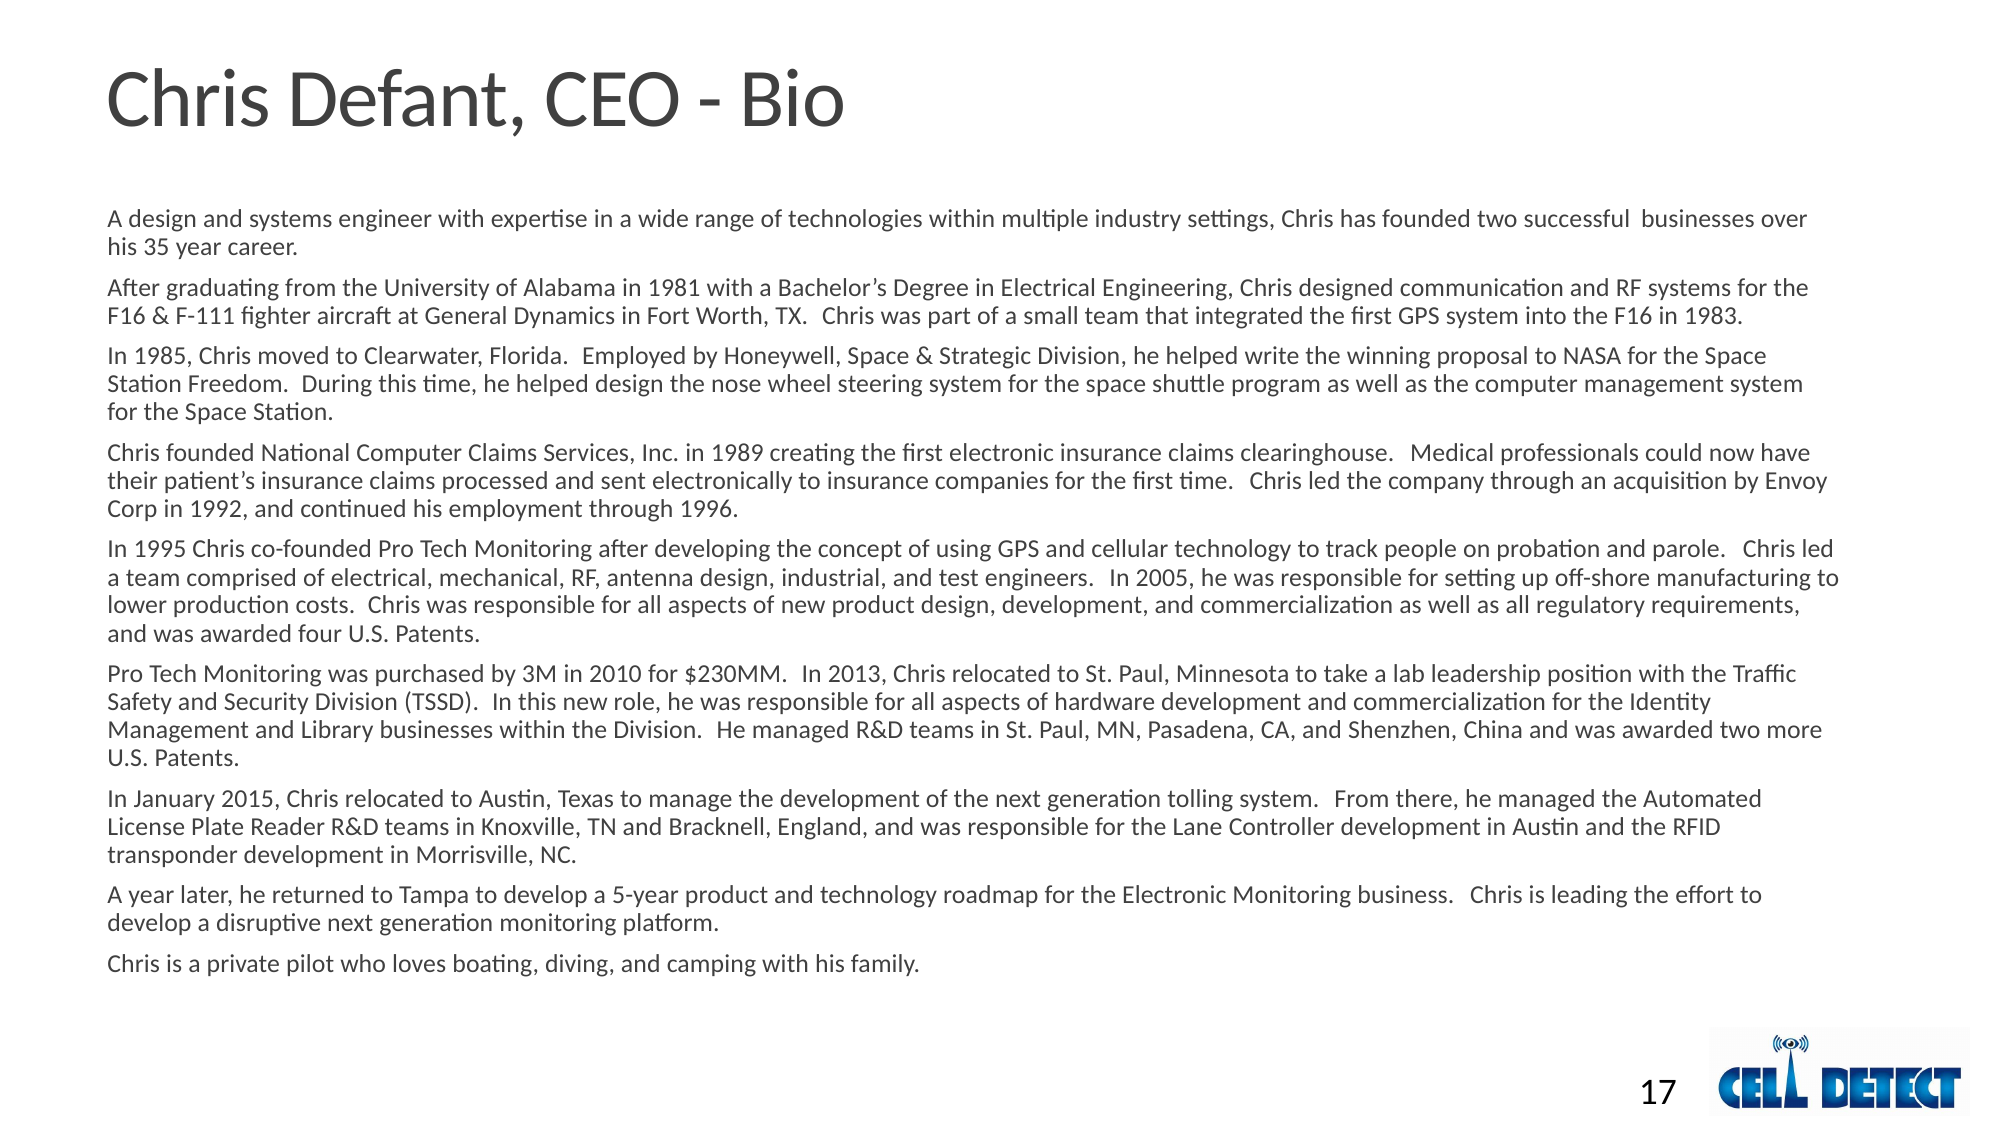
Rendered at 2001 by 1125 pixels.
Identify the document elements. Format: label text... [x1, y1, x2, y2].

list A design and systems engineer with expertise in a wide range of technologies within multiple industry settings, Chris has founded two successful businesses over his 35 year career. After graduating from the University of Alabama in 1981 with a Bachelor’s Degree in Electrical Engineering, Chris designed communication and RF systems for the F16 & F-111 fighter aircraft at General Dynamics in Fort Worth, TX. Chris was part of a small team that integrated the first GPS system into the F16 in 1983. In 1985, Chris moved to Clearwater, Florida. Employed by Honeywell, Space & Strategic Division, he helped write the winning proposal to NASA for the Space Station Freedom. During this time, he helped design the nose wheel steering system for the space shuttle program as well as the computer management system for the Space Station. Chris founded National Computer Claims Services, Inc. in 1989 creating the first electronic insurance claims clearinghouse. Medical professionals could now have their patient’s insurance claims processed and sent electronically to insurance companies for the first time. Chris led the company through an acquisition by Envoy Corp in 1992, and continued his employment through 1996. In 1995 Chris co-founded Pro Tech Monitoring after developing the concept of using GPS and cellular technology to track people on probation and parole. Chris led a team comprised of electrical, mechanical, RF, antenna design, industrial, and test engineers. In 2005, he was responsible for setting up off-shore manufacturing to lower production costs. Chris was responsible for all aspects of new product design, development, and commercialization as well as all regulatory requirements, and was awarded four U.S. Patents. Pro Tech Monitoring was purchased by 3M in 2010 for $230MM. In 2013, Chris relocated to St. Paul, Minnesota to take a lab leadership position with the Traffic Safety and Security Division (TSSD). In this new role, he was responsible for all aspects of hardware development and commercialization for the Identity Management and Library businesses within the Division. He managed R&D teams in St. Paul, MN, Pasadena, CA, and Shenzhen, China and was awarded two more U.S. Patents. In January 2015, Chris relocated to Austin, Texas to manage the development of the next generation tolling system. From there, he managed the Automated License Plate Reader R&D teams in Knoxville, TN and Bracknell, England, and was responsible for the Lane Controller development in Austin and the RFID transponder development in Morrisville, NC. A year later, he returned to Tampa to develop a 5-year product and technology roadmap for the Electronic Monitoring business. Chris is leading the effort to develop a disruptive next generation monitoring platform. Chris is a private pilot who loves boating, diving, and camping with his family. [91, 197, 1843, 998]
title Chris Defant, CEO - Bio [91, 55, 1900, 152]
picture [1708, 1027, 1971, 1116]
slide_number 17 [1624, 1059, 1706, 1120]
